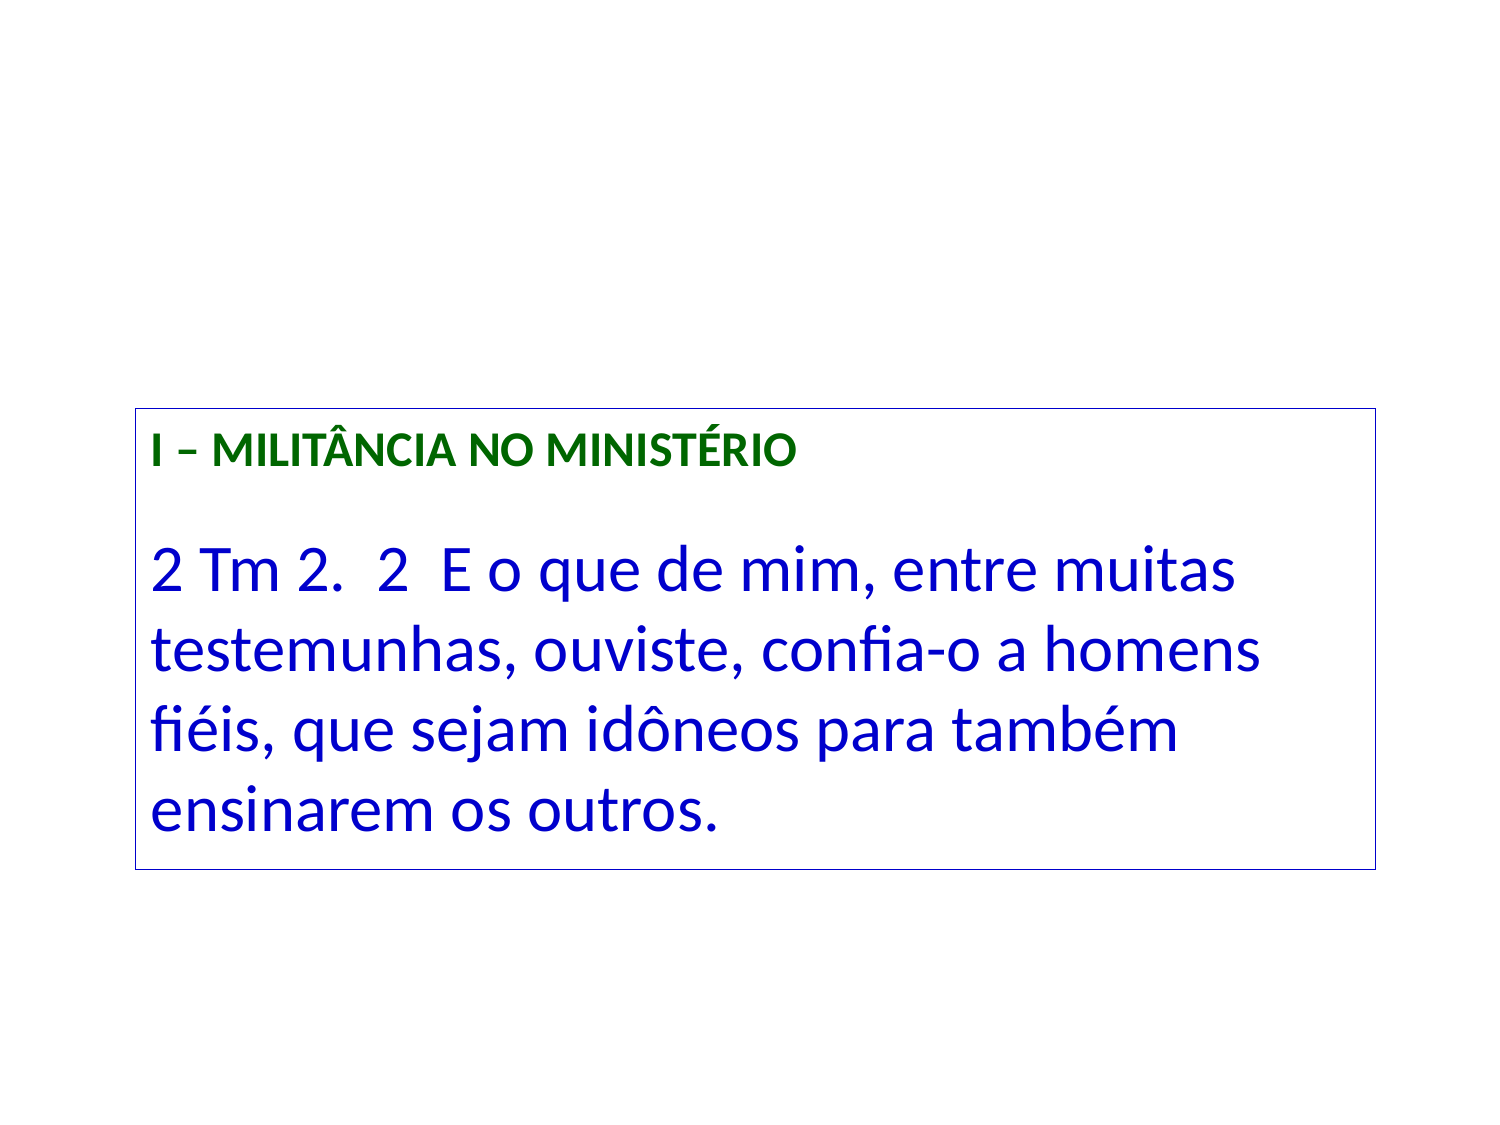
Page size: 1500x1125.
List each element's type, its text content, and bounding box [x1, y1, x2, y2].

list I – MILITÂNCIA NO MINISTÉRIO 2 Tm 2. 2 E o que de mim, entre muitas testemunhas, ouviste, confia-o a homens fiéis, que sejam idôneos para também ensinarem os outros. [135, 408, 1376, 870]
